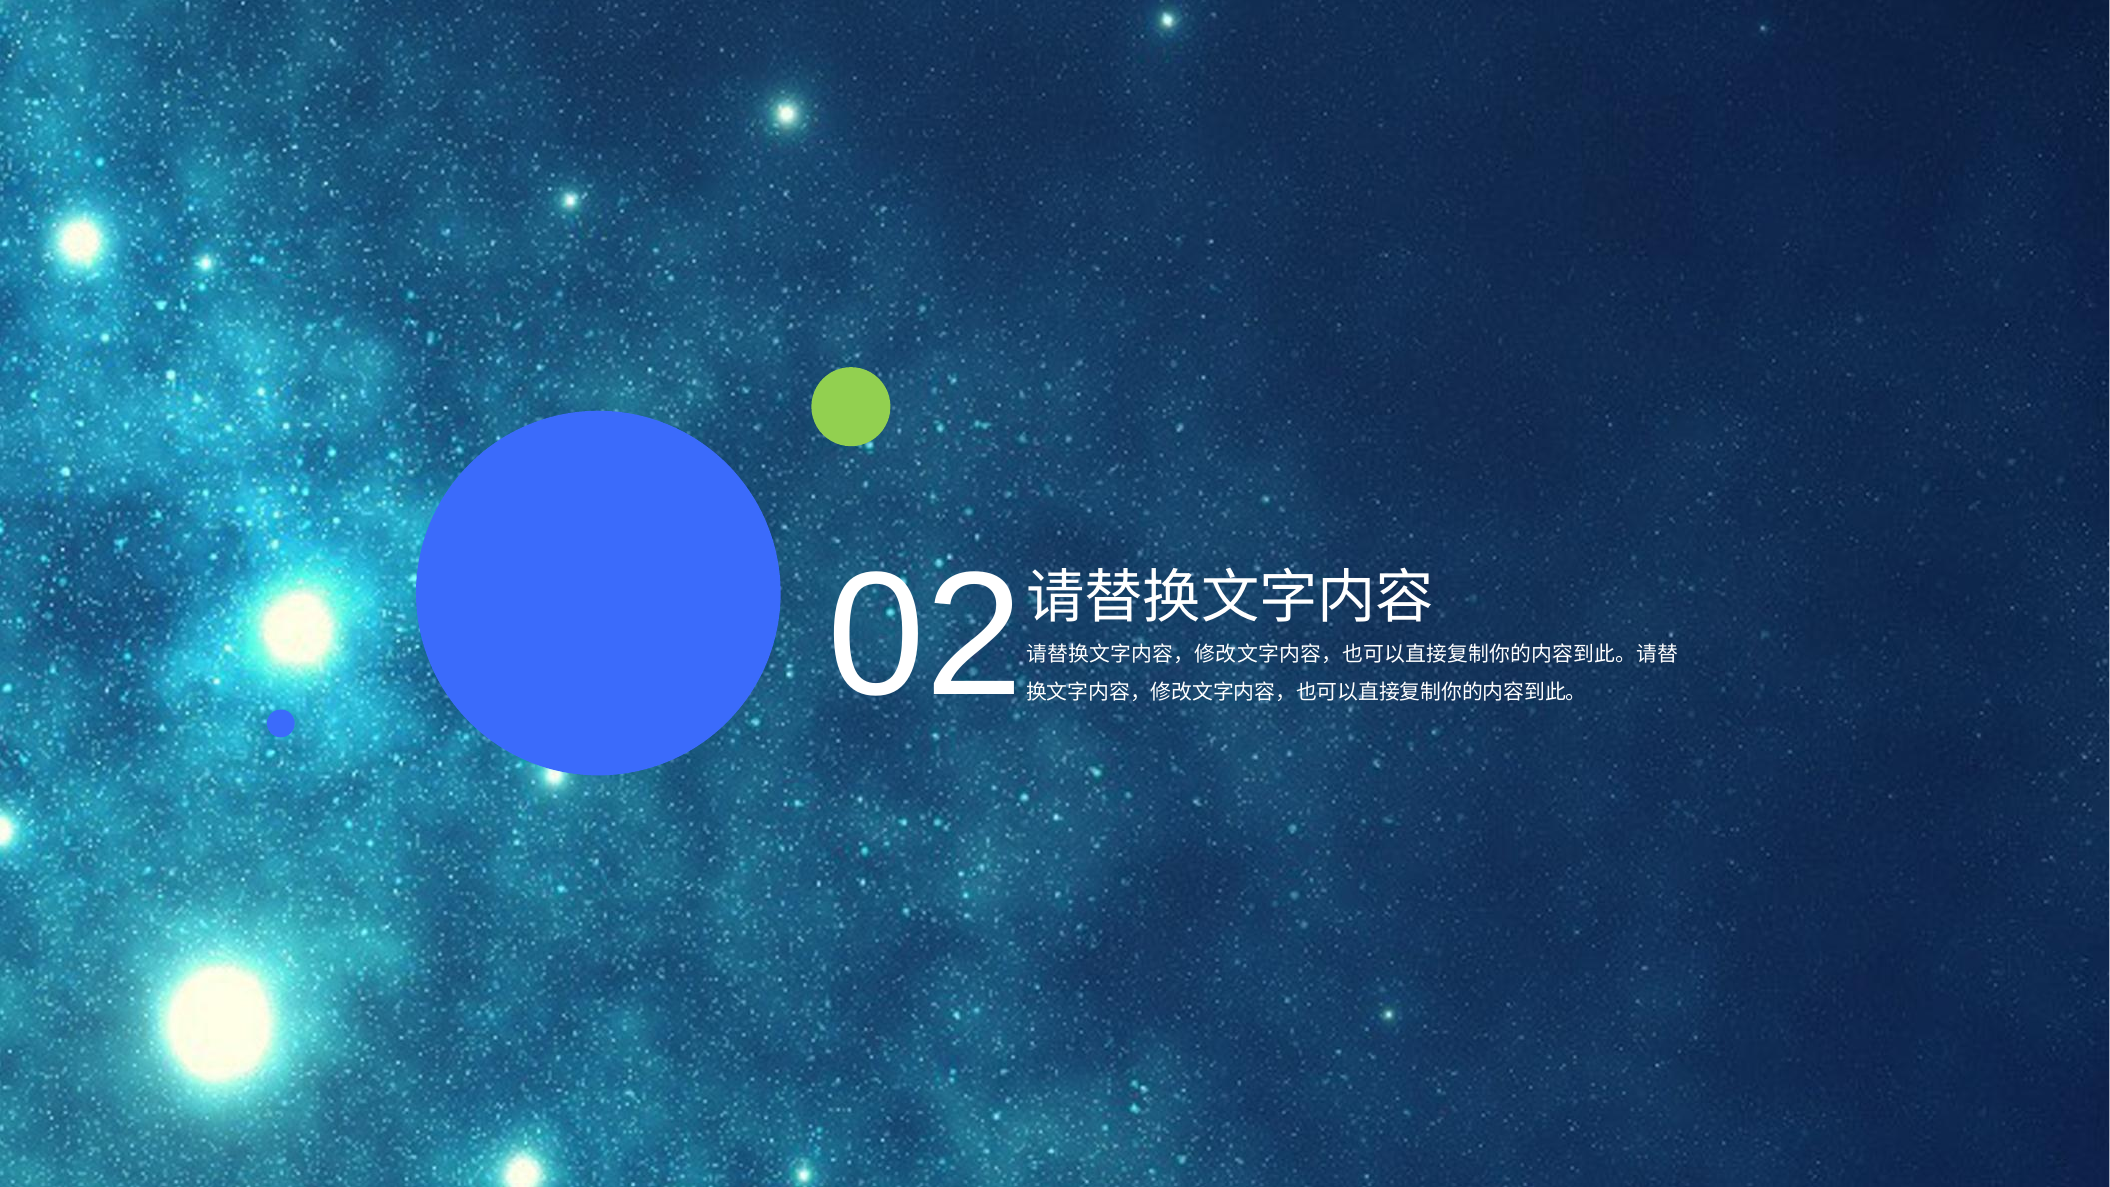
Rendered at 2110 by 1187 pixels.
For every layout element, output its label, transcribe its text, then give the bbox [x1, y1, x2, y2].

text_box [415, 410, 780, 776]
text_box 请替换文字内容 [1026, 537, 1495, 628]
text_box [811, 367, 891, 447]
text_box [266, 709, 295, 738]
text_box 02 [780, 511, 1070, 737]
text_box 请替换文字内容，修改文字内容，也可以直接复制你的内容到此。请替换文字内容，修改文字内容，也可以直接复制你的内容到此。 [1026, 628, 1679, 704]
picture [0, 0, 2110, 1187]
